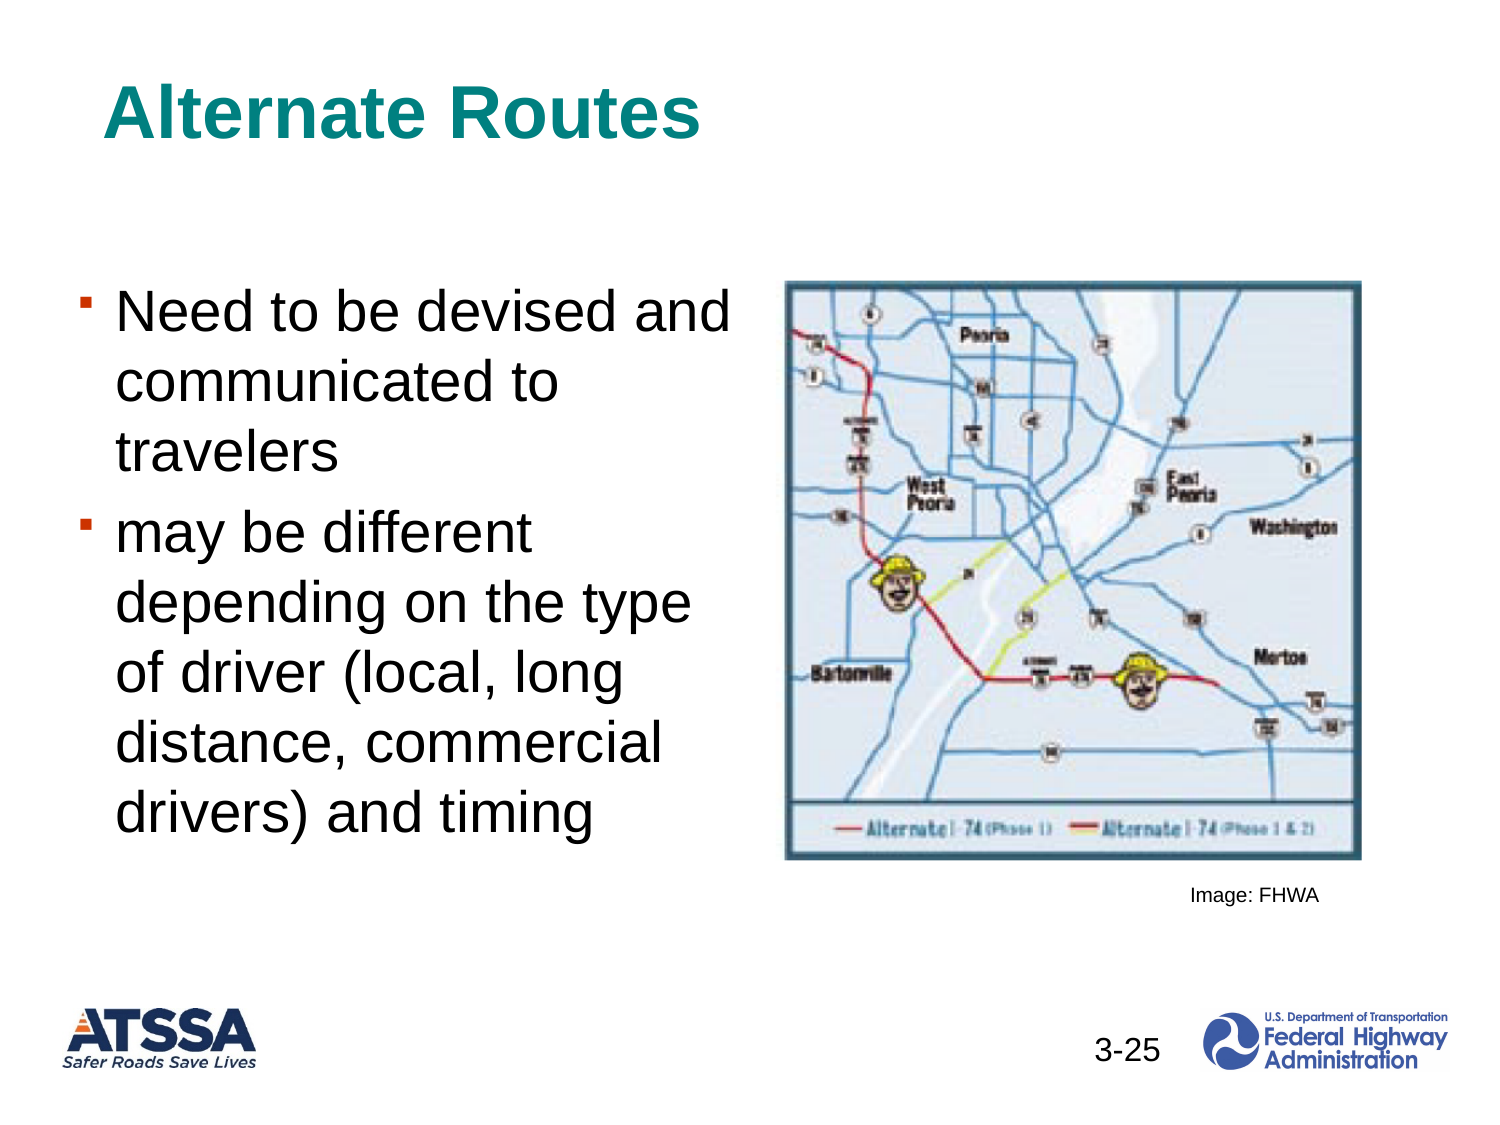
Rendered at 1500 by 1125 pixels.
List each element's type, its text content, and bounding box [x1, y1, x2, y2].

picture [764, 264, 1374, 876]
list Need to be devised and communicated to travelers may be different depending on the type of driver (local, long distance, commercial drivers) and timing [62, 264, 751, 978]
picture [1200, 1008, 1450, 1072]
title Alternate Routes [87, 0, 1500, 218]
picture [62, 1008, 256, 1068]
text_box Image: FHWA [1174, 874, 1416, 915]
